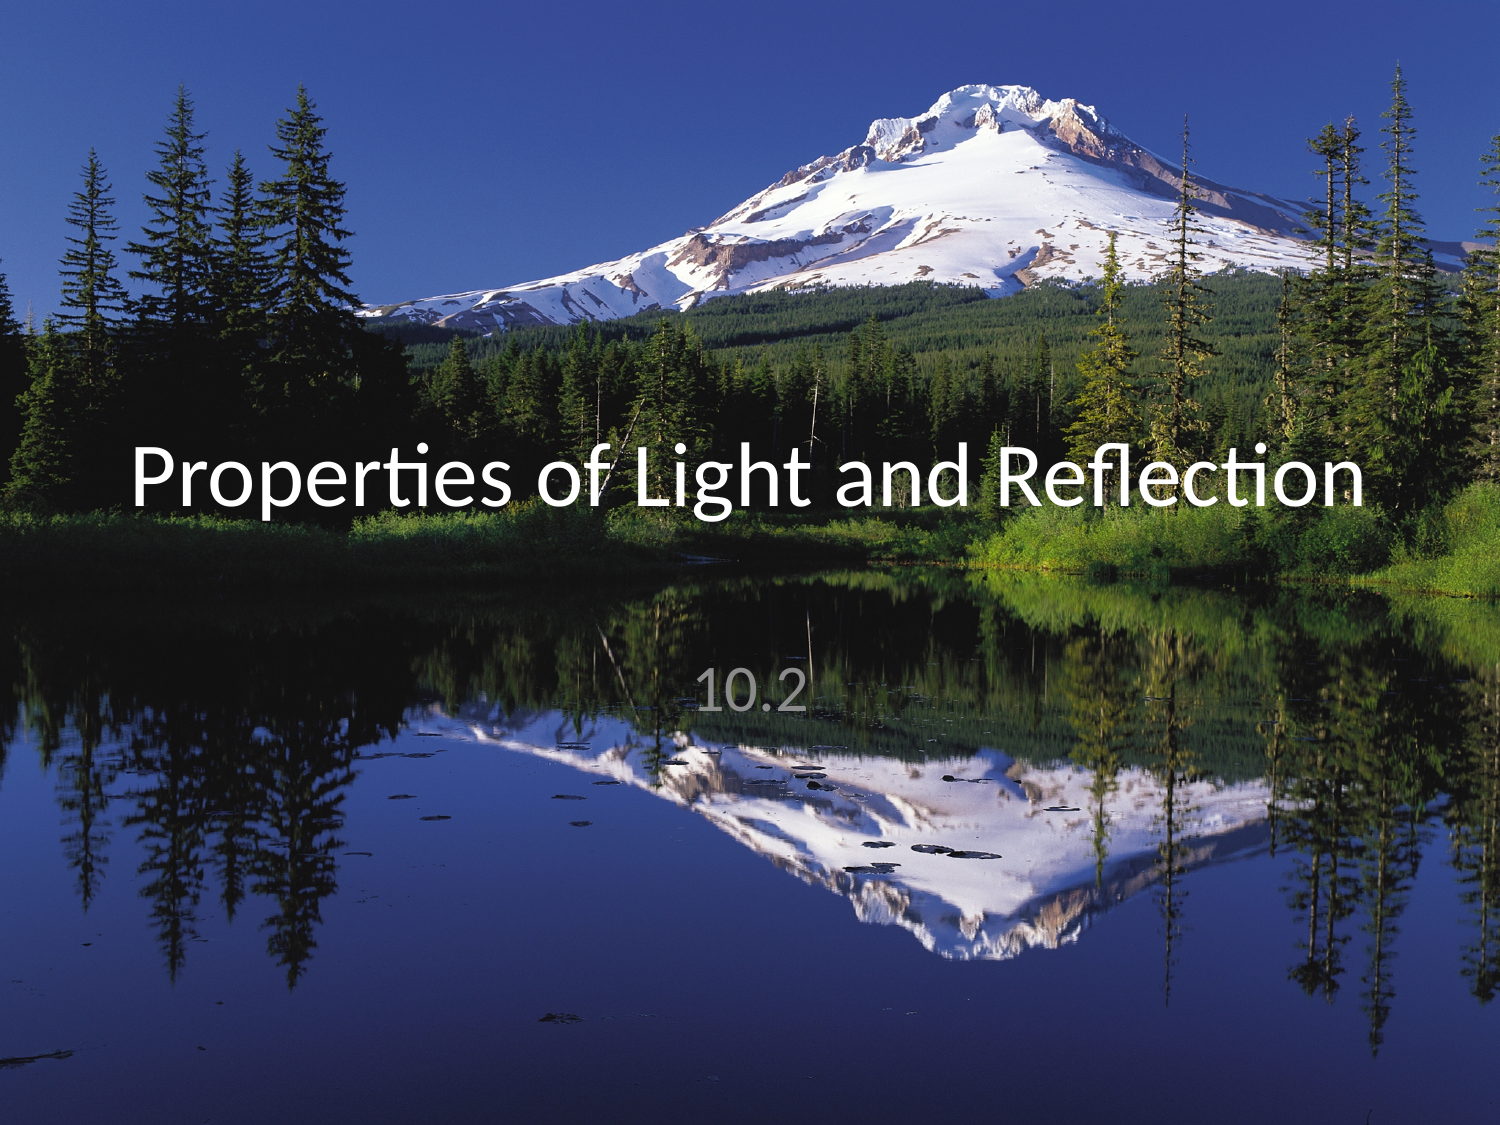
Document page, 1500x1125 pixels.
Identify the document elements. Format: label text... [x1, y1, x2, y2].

picture [0, 0, 1500, 1125]
title Properties of Light and Reflection [112, 349, 1388, 591]
subtitle 10.2 [225, 637, 1275, 925]
